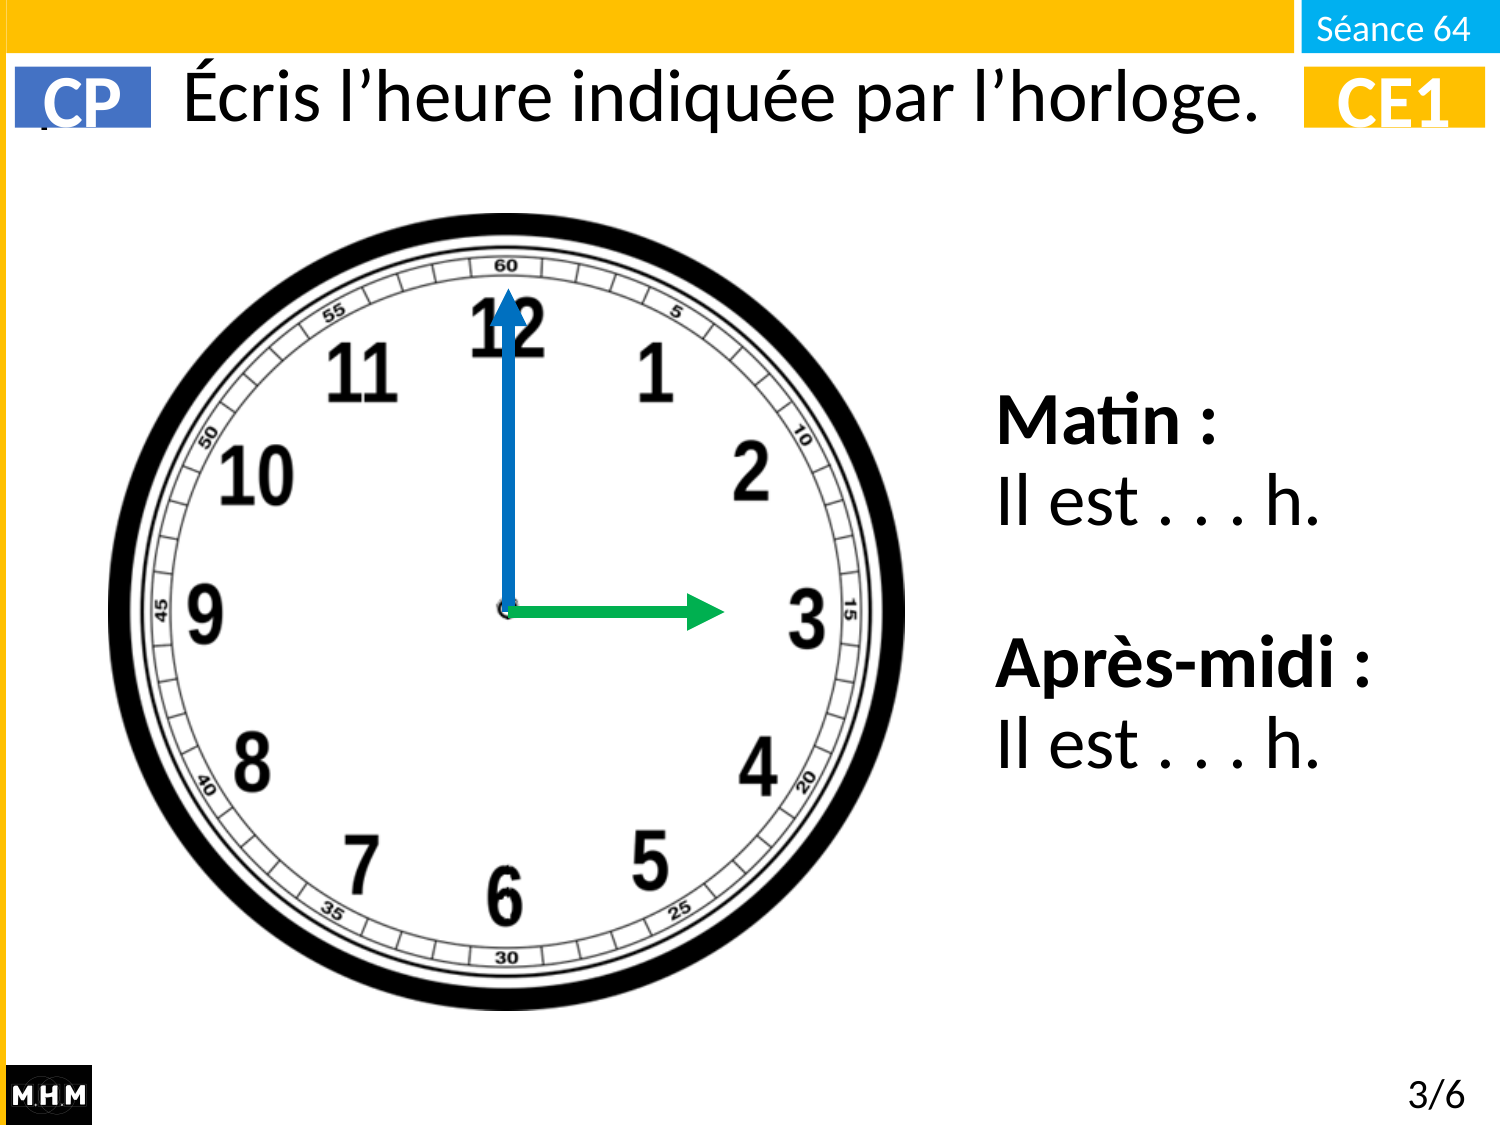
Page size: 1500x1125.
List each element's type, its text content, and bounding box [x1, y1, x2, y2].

list 3/6 [1373, 1064, 1500, 1125]
text_box Matin : Il est . . . h. Après-midi : Il est . . . h. [980, 301, 1500, 863]
picture [6, 1065, 92, 1125]
picture [108, 213, 905, 1011]
text_box CP [14, 66, 152, 129]
text_box CE1 [1303, 66, 1486, 129]
title Écris l’heure indiquée par l’horloge. [167, 47, 1461, 147]
